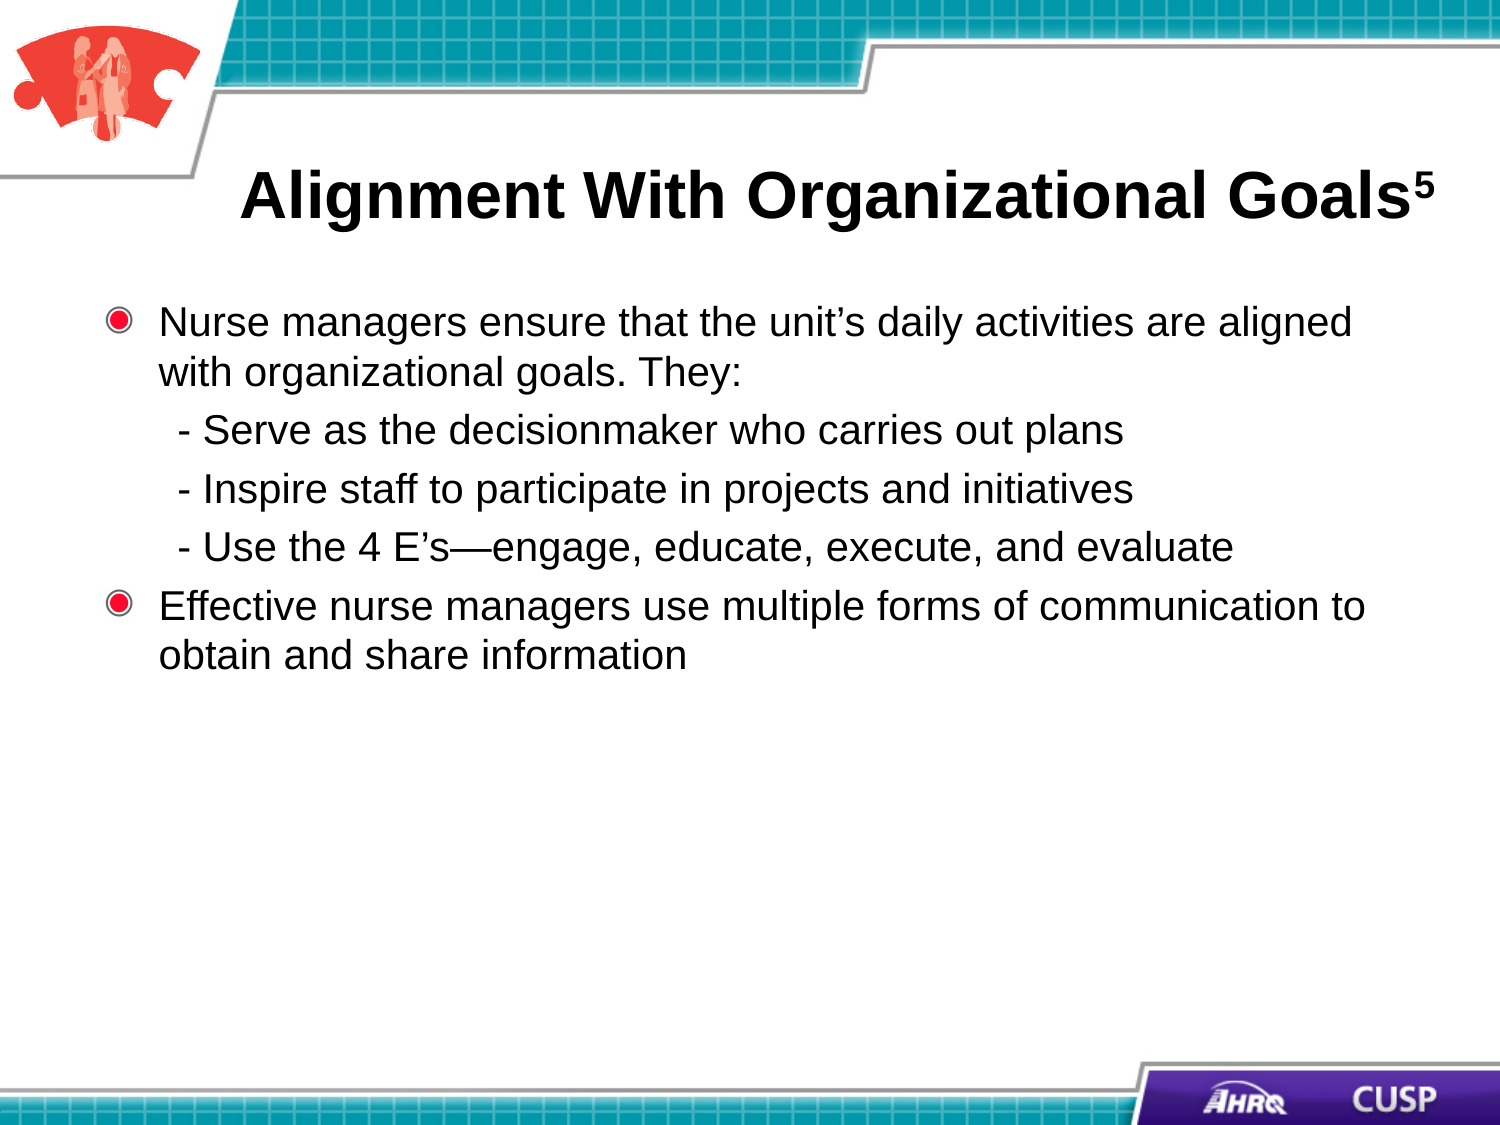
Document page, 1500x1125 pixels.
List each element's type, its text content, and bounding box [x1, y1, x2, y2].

picture [0, 0, 1500, 1125]
list Nurse managers ensure that the unit’s daily activities are aligned with organizational goals. They: - Serve as the decisionmaker who carries out plans - Inspire staff to participate in projects and initiatives - Use the 4 E’s—engage, educate, execute, and evaluate Effective nurse managers use multiple forms of communication to obtain and share information [87, 287, 1400, 925]
title Alignment With Organizational Goals5 [87, 121, 1500, 263]
